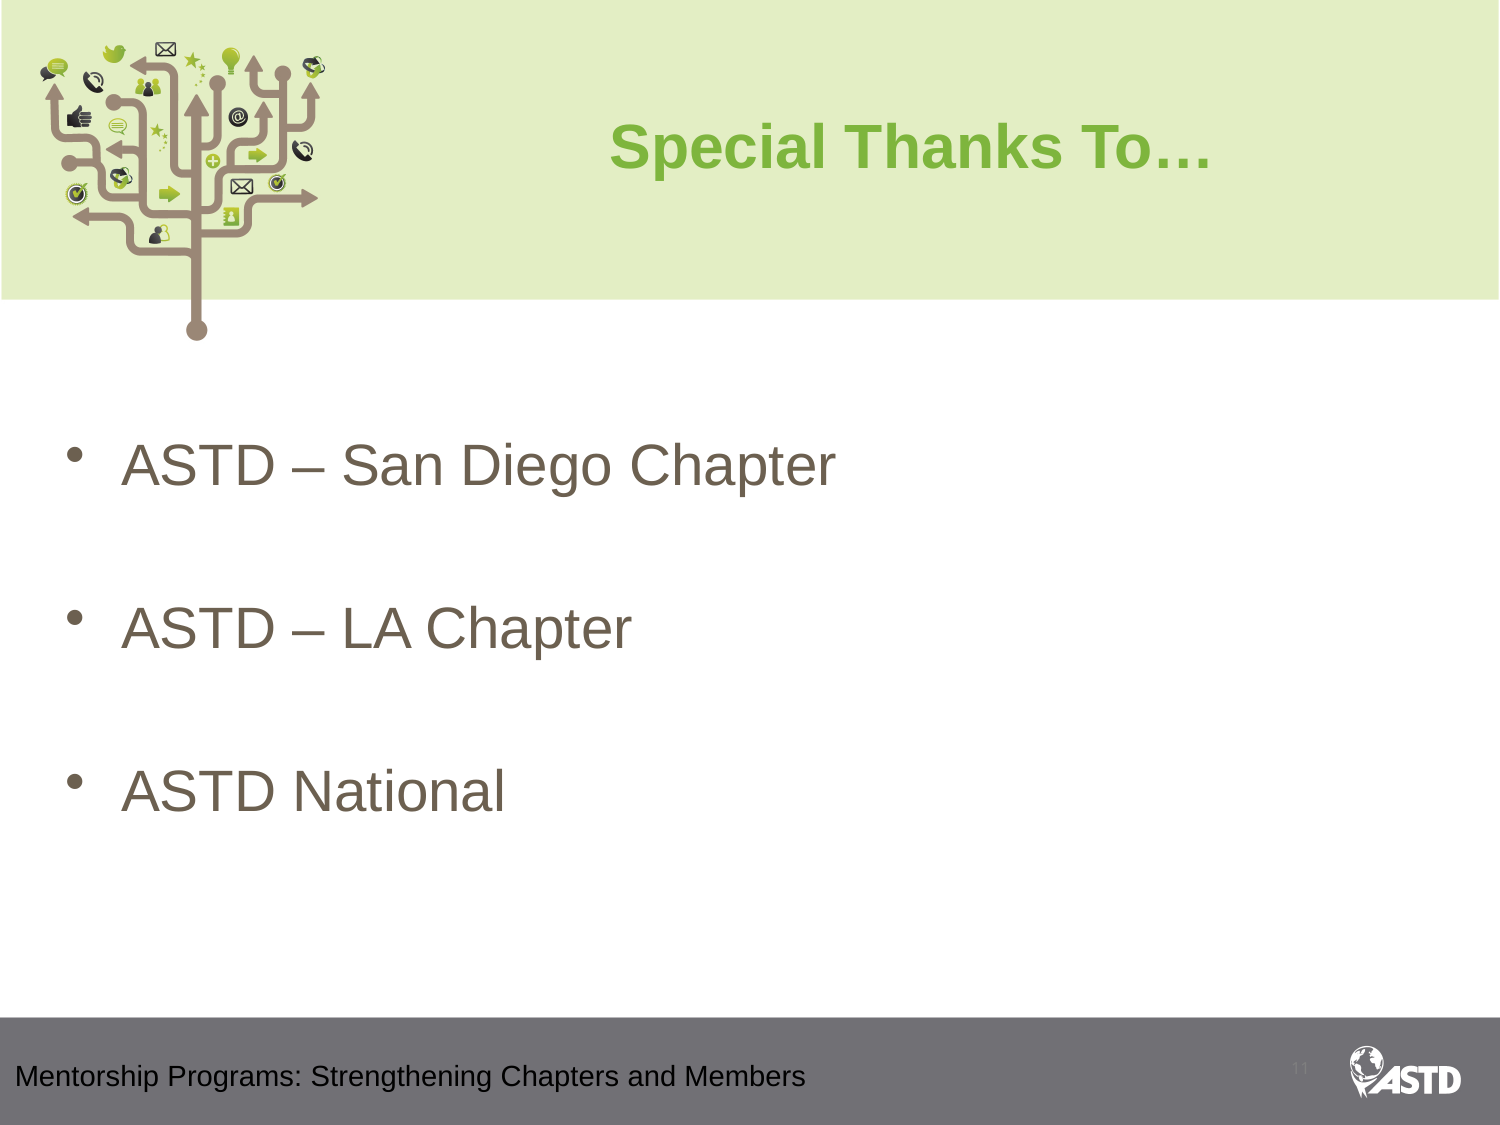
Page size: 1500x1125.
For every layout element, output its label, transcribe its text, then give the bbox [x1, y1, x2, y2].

title Special Thanks To… [387, 49, 1438, 238]
picture [0, 0, 1500, 1125]
slide_number 11 [562, 1050, 1325, 1100]
list ASTD – San Diego Chapter ASTD – LA Chapter ASTD National [49, 337, 1451, 976]
